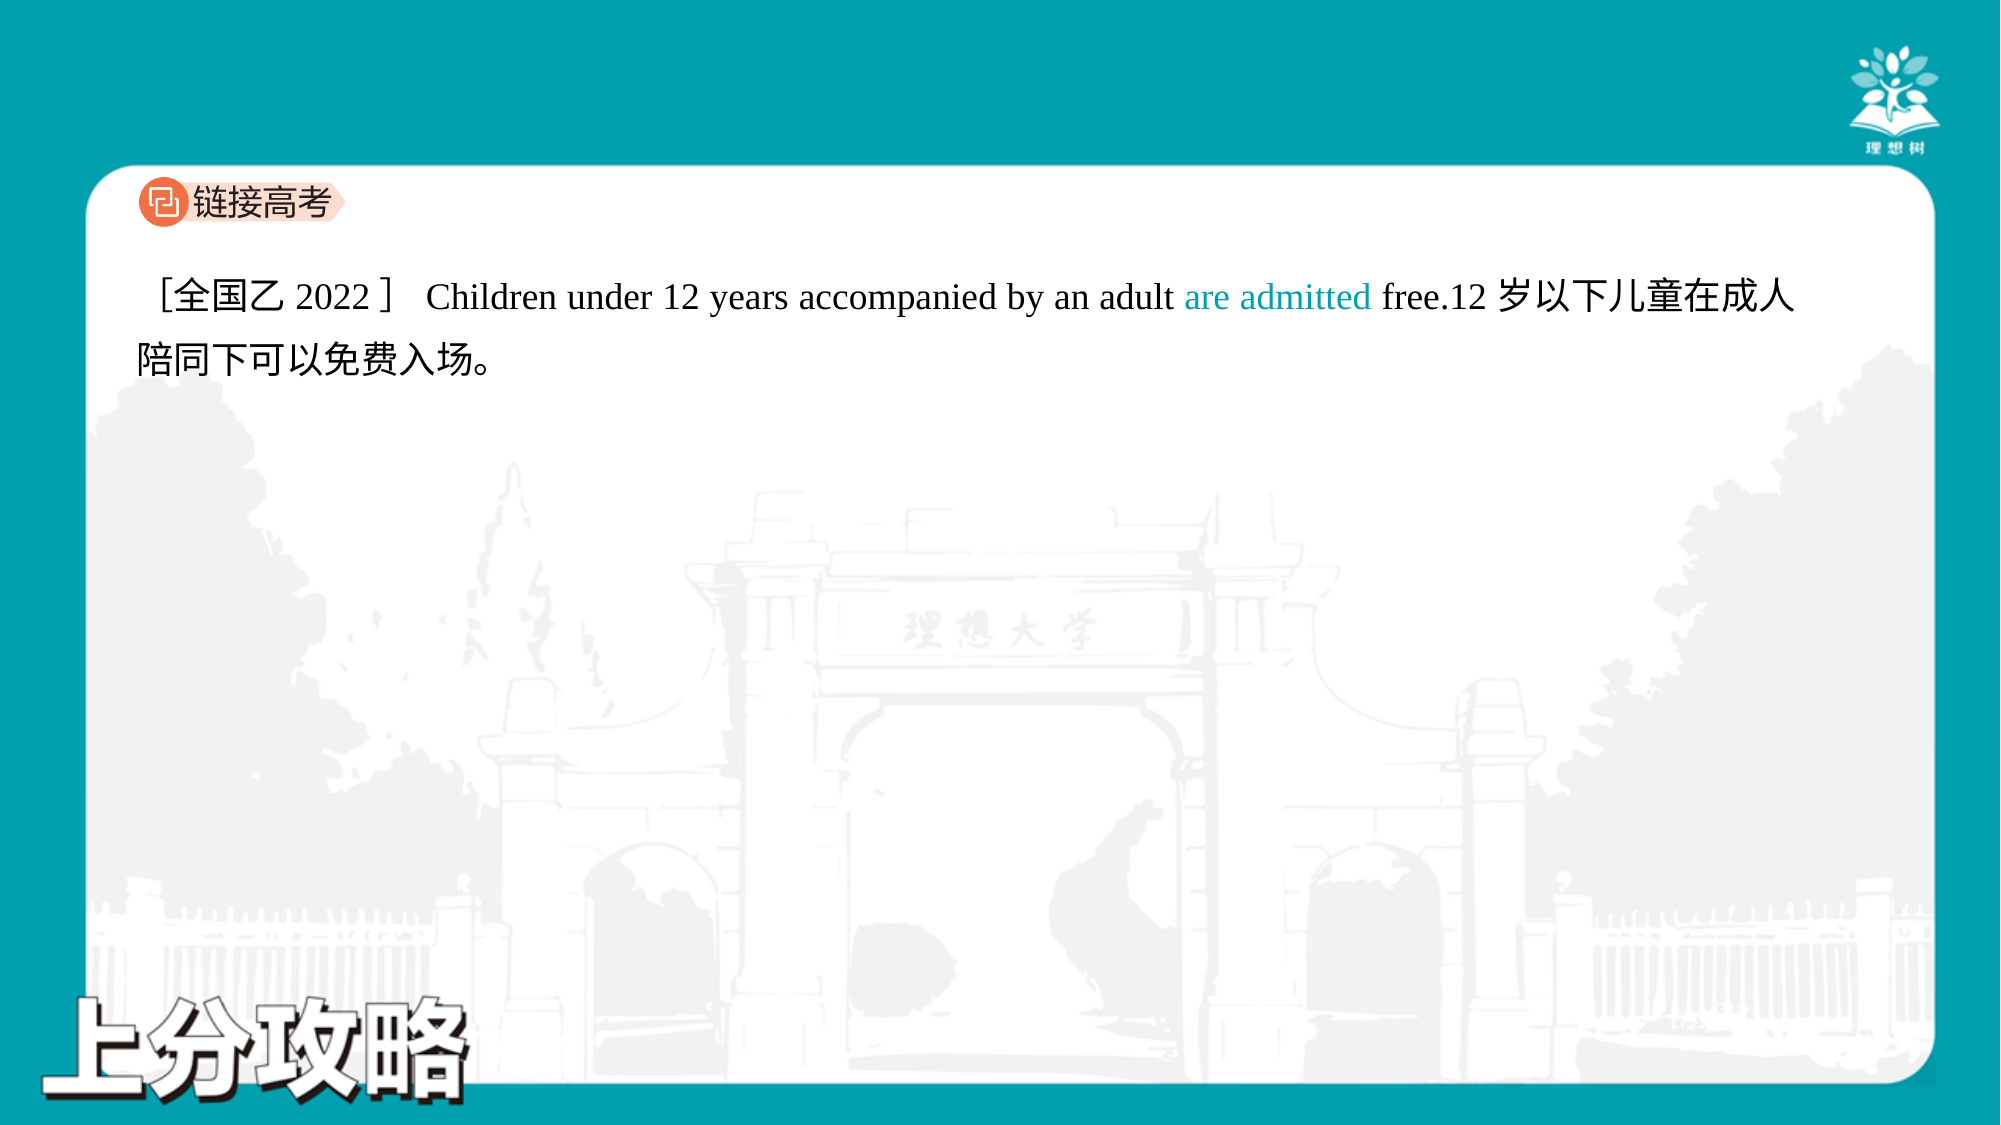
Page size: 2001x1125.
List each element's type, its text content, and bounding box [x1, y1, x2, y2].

picture [0, 0, 2000, 1125]
text_box ［全国乙2022］Children under 12 years accompanied by an adult are admitted free.12岁以下儿童在成人 陪同下可以免费入场。 #32 [136, 247, 1865, 374]
